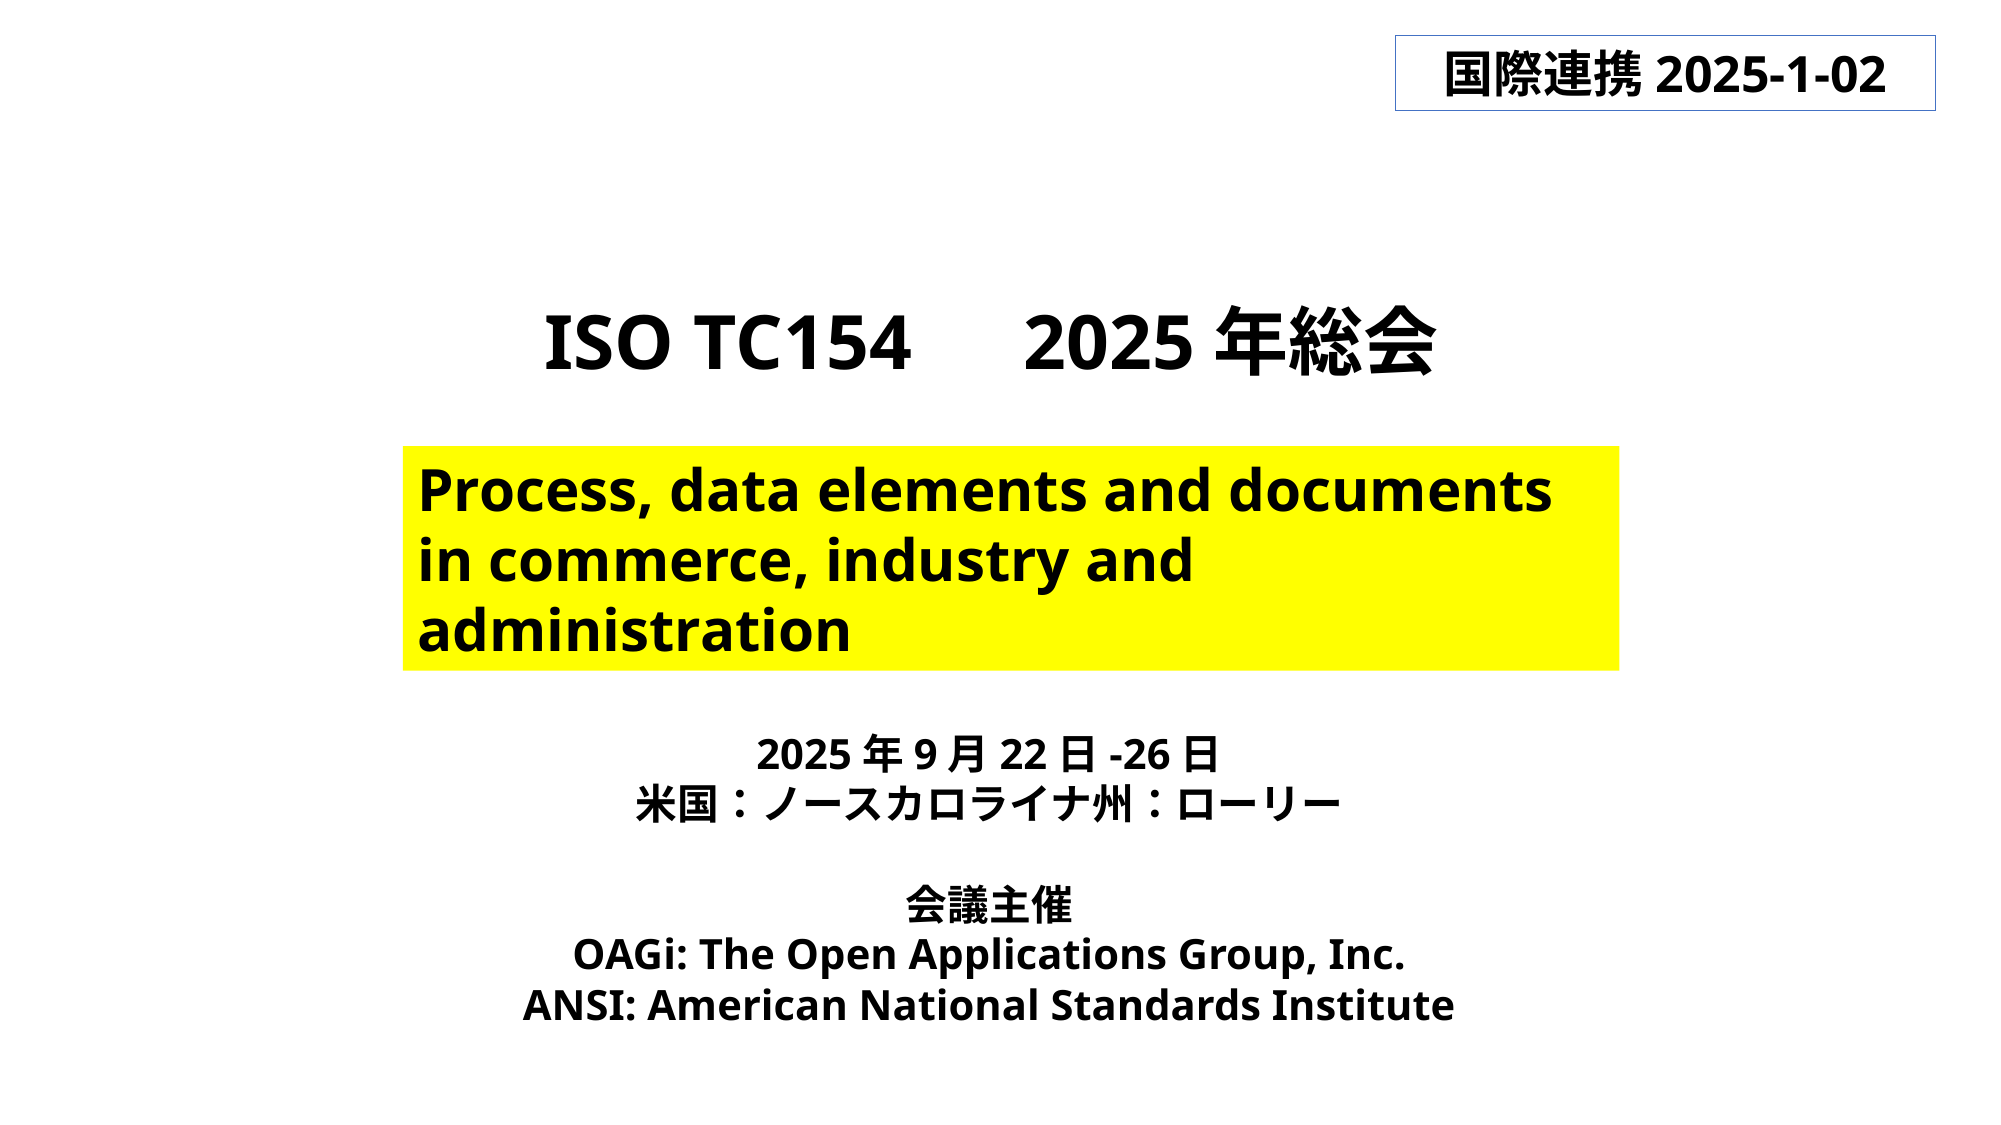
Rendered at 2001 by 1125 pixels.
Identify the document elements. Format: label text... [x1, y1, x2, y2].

text_box Process, data elements and documents in commerce, industry and administration [402, 446, 1620, 671]
text_box ISO TC154 2025年総会 [441, 287, 1542, 393]
text_box 国際連携2025-1-02 [1395, 35, 1936, 111]
text_box 2025年9月22日-26日 米国：ノースカロライナ州：ローリー 会議主催 OAGi: The Open Applications Group, Inc. ANSI: American National Standards Institute [359, 720, 1620, 1125]
